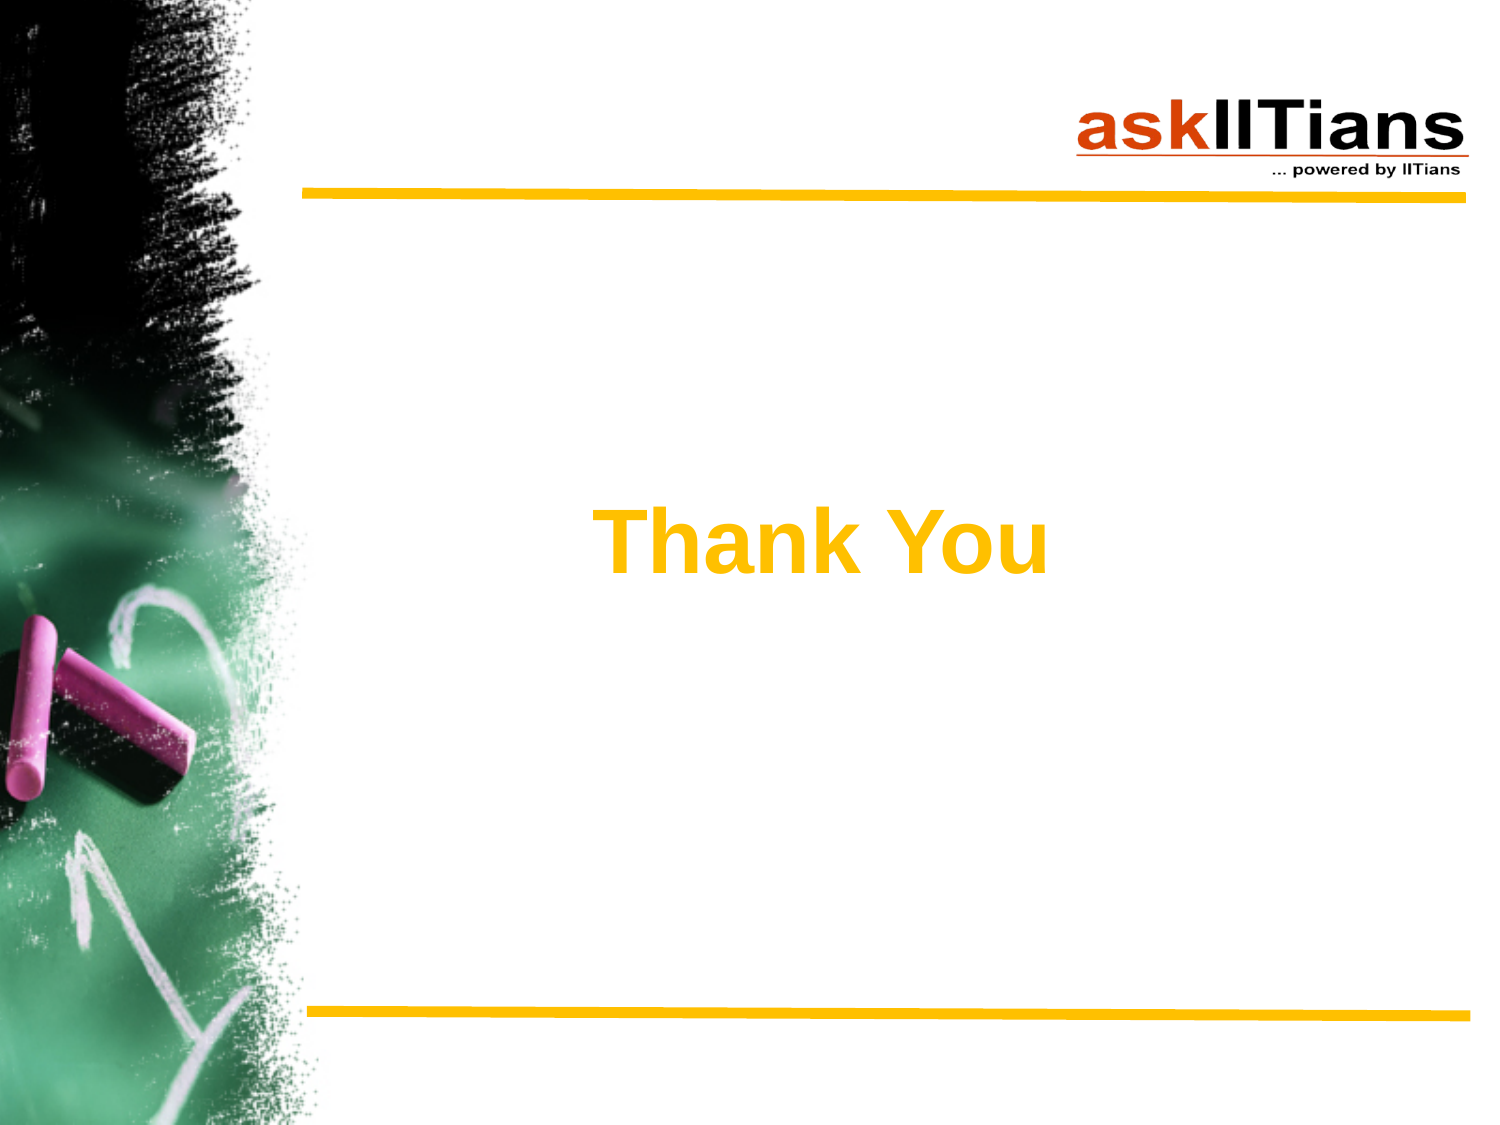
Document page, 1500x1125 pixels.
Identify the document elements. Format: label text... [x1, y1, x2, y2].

picture [0, 0, 1500, 1125]
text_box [301, 192, 949, 198]
text_box Thank You [577, 495, 1190, 599]
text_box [306, 1011, 1471, 1017]
